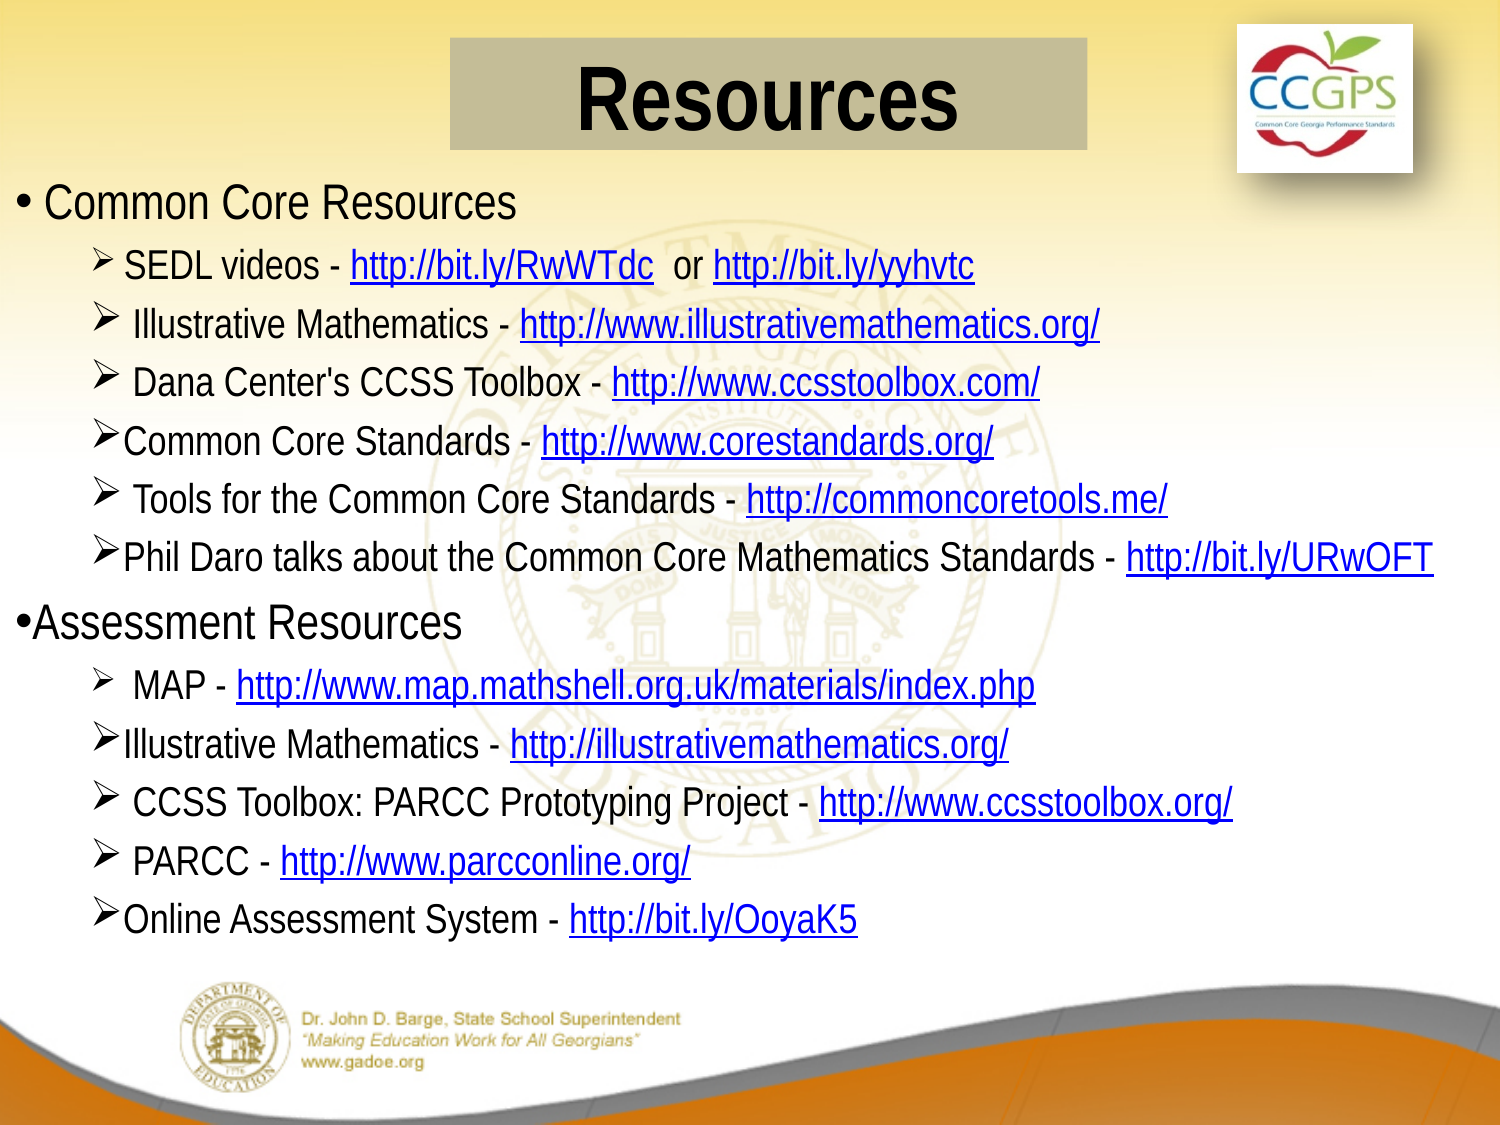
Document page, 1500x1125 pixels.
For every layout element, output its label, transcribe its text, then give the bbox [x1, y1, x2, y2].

title Resources [449, 37, 1088, 151]
picture [0, 0, 1500, 173]
subtitle Common Core Resources SEDL videos - http://bit.ly/RwWTdc or http://bit.ly/yyhvtc Illustrative Mathematics - http://www.illustrativemathematics.org/ Dana Center's CCSS Toolbox - http://www.ccsstoolbox.com/ Common Core Standards - http://www.corestandards.org/ Tools for the Common Core Standards - http://commoncoretools.me/ Phil Daro talks about the Common Core Mathematics Standards - http://bit.ly/URwOFT Assessment Resources MAP - http://www.map.mathshell.org.uk/materials/index.php Illustrative Mathematics - http://illustrativemathematics.org/ CCSS Toolbox: PARCC Prototyping Project - http://www.ccsstoolbox.org/ PARCC - http://www.parcconline.org/ Online Assessment System - http://bit.ly/OoyaK5 [0, 162, 1500, 1013]
picture [0, 1013, 1500, 1125]
